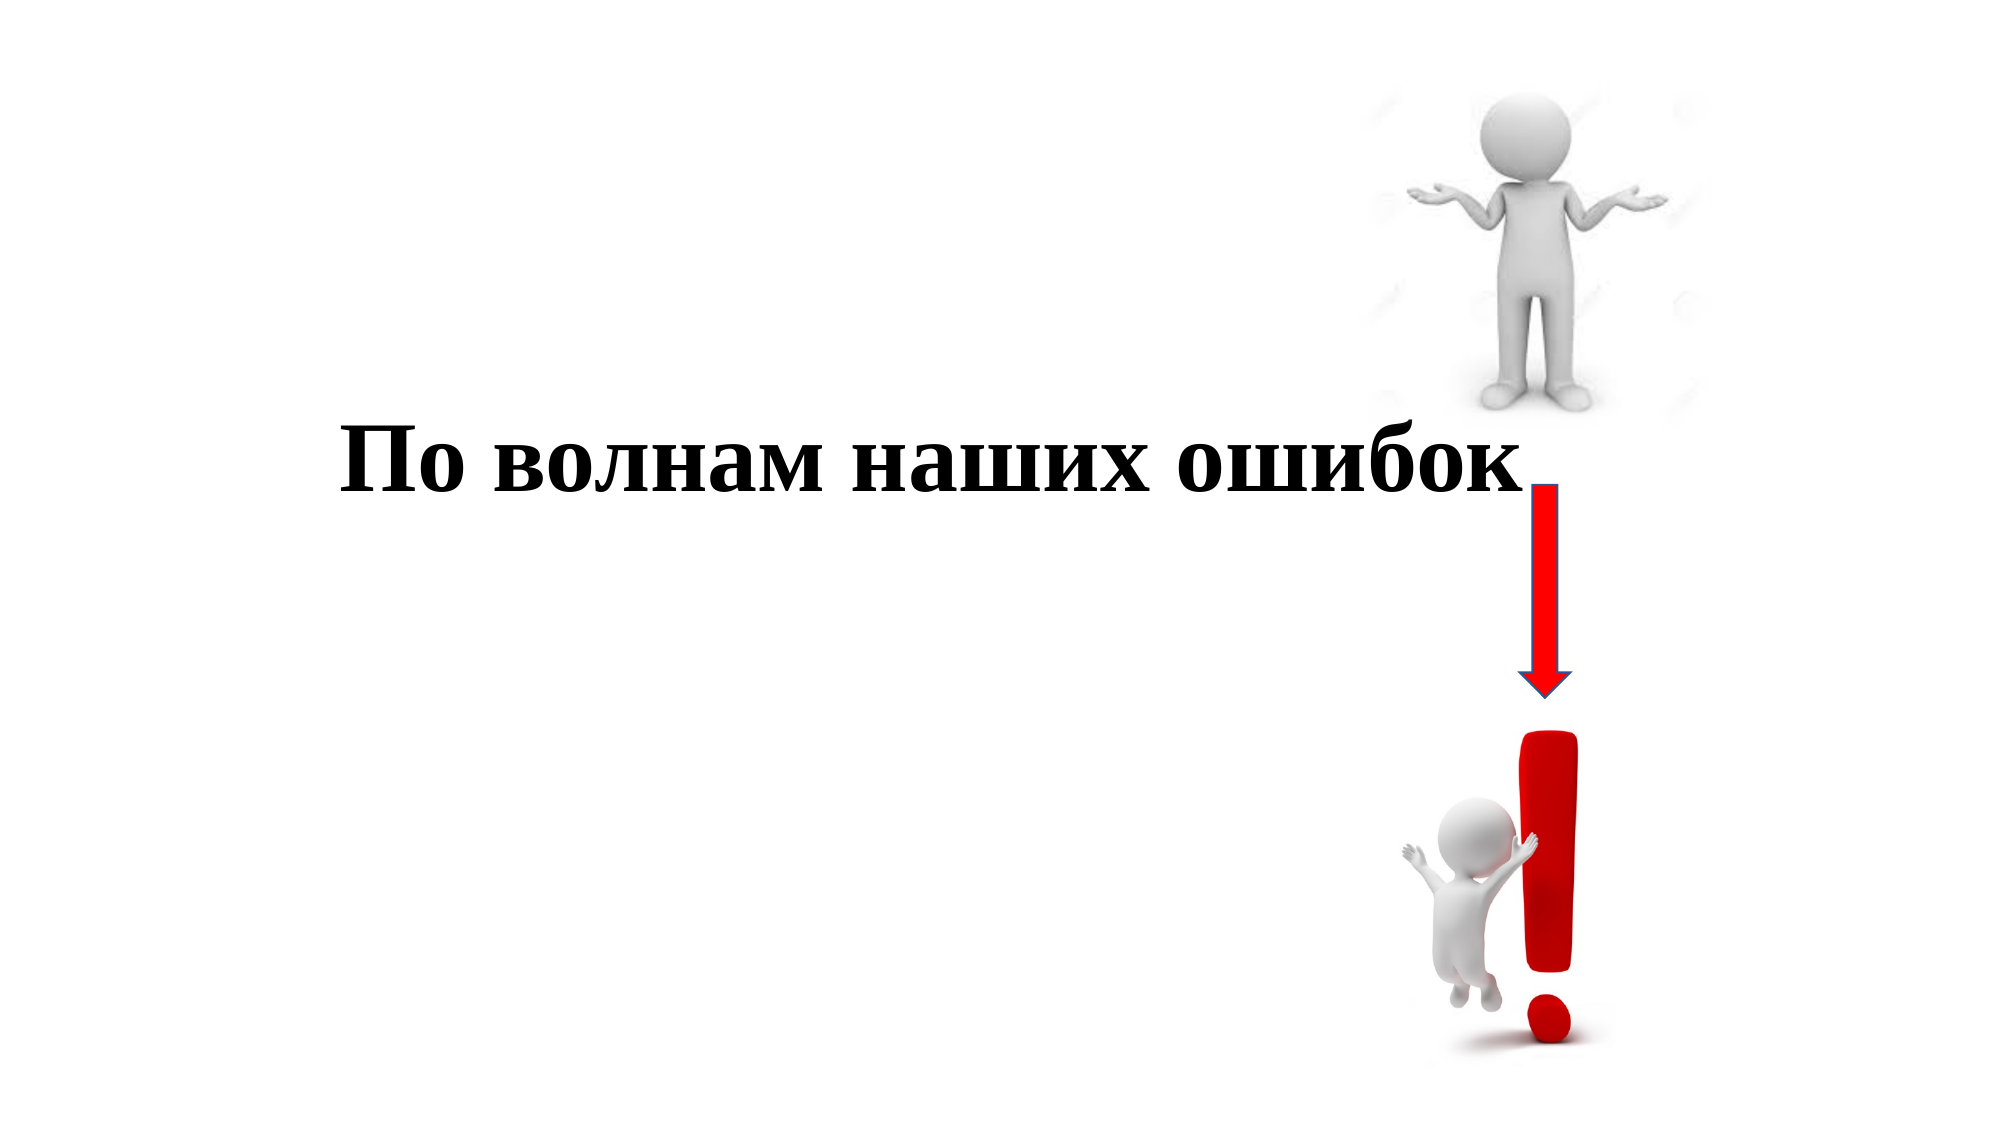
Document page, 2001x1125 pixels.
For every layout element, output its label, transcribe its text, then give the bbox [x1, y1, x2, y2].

text_box [1517, 483, 1573, 700]
text_box По волнам наших ошибок [325, 384, 1539, 519]
picture [1370, 711, 1625, 1074]
picture [1356, 80, 1713, 429]
